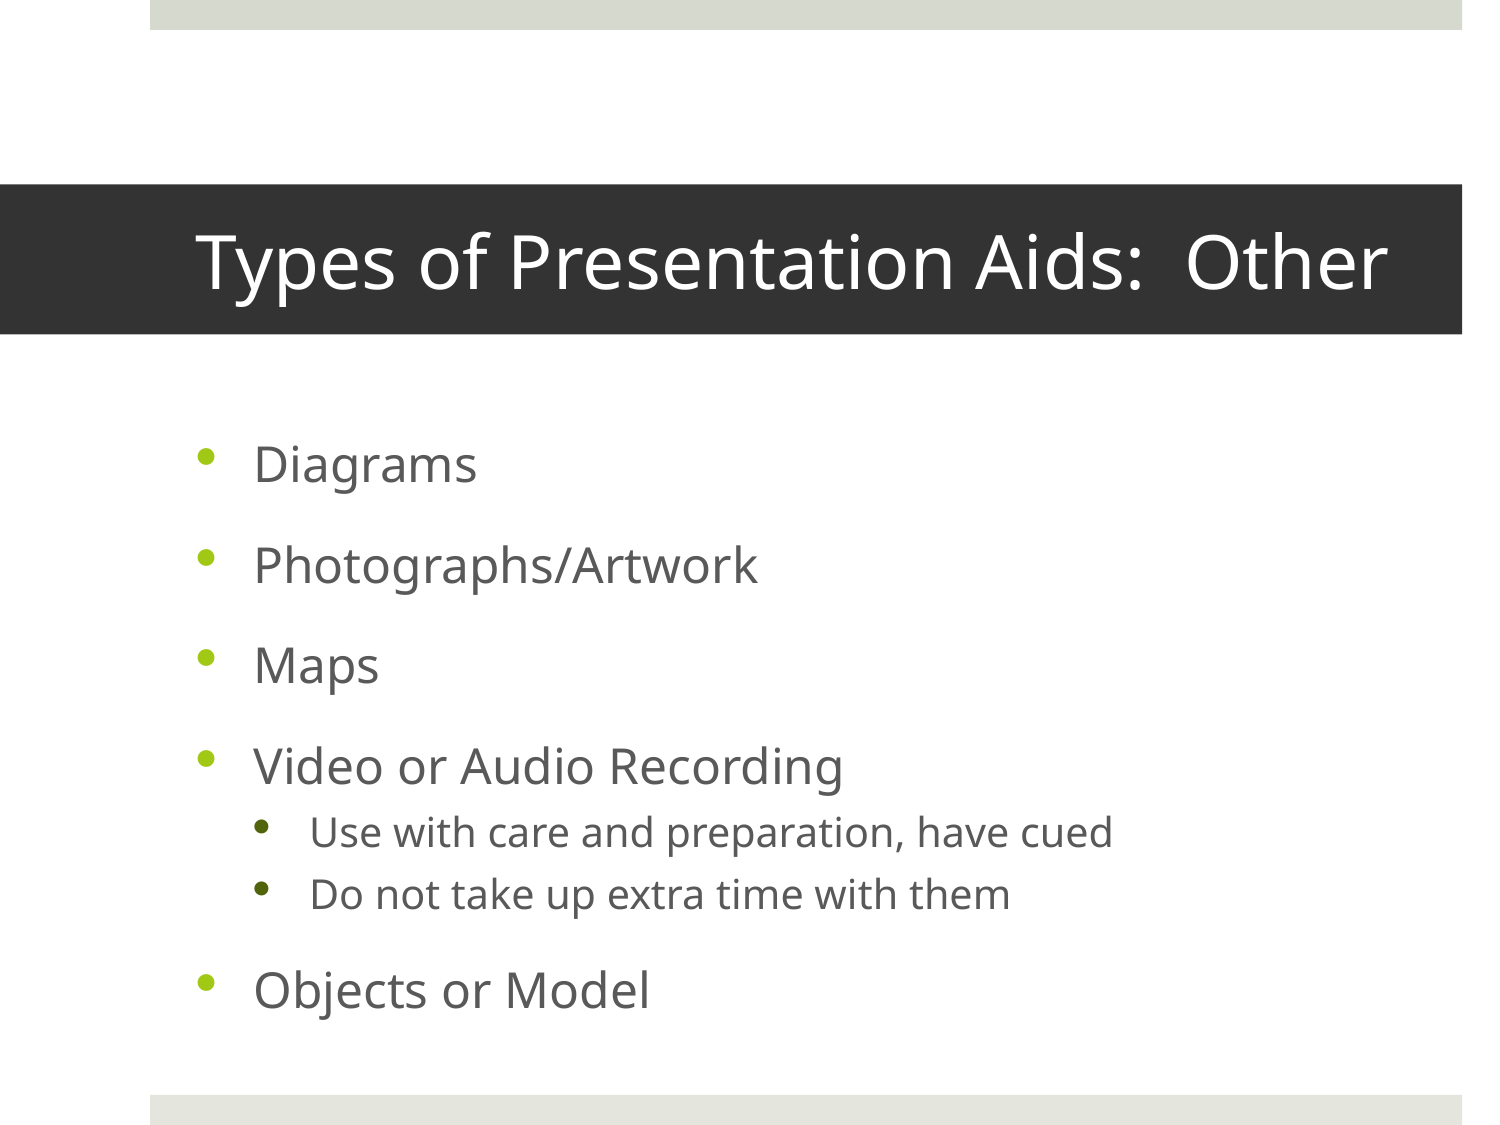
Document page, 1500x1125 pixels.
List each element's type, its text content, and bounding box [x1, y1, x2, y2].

list Diagrams Photographs/Artwork Maps Video or Audio Recording Use with care and preparation, have cued Do not take up extra time with them Objects or Model [182, 425, 1432, 1028]
title Types of Presentation Aids: Other [0, 184, 1463, 335]
